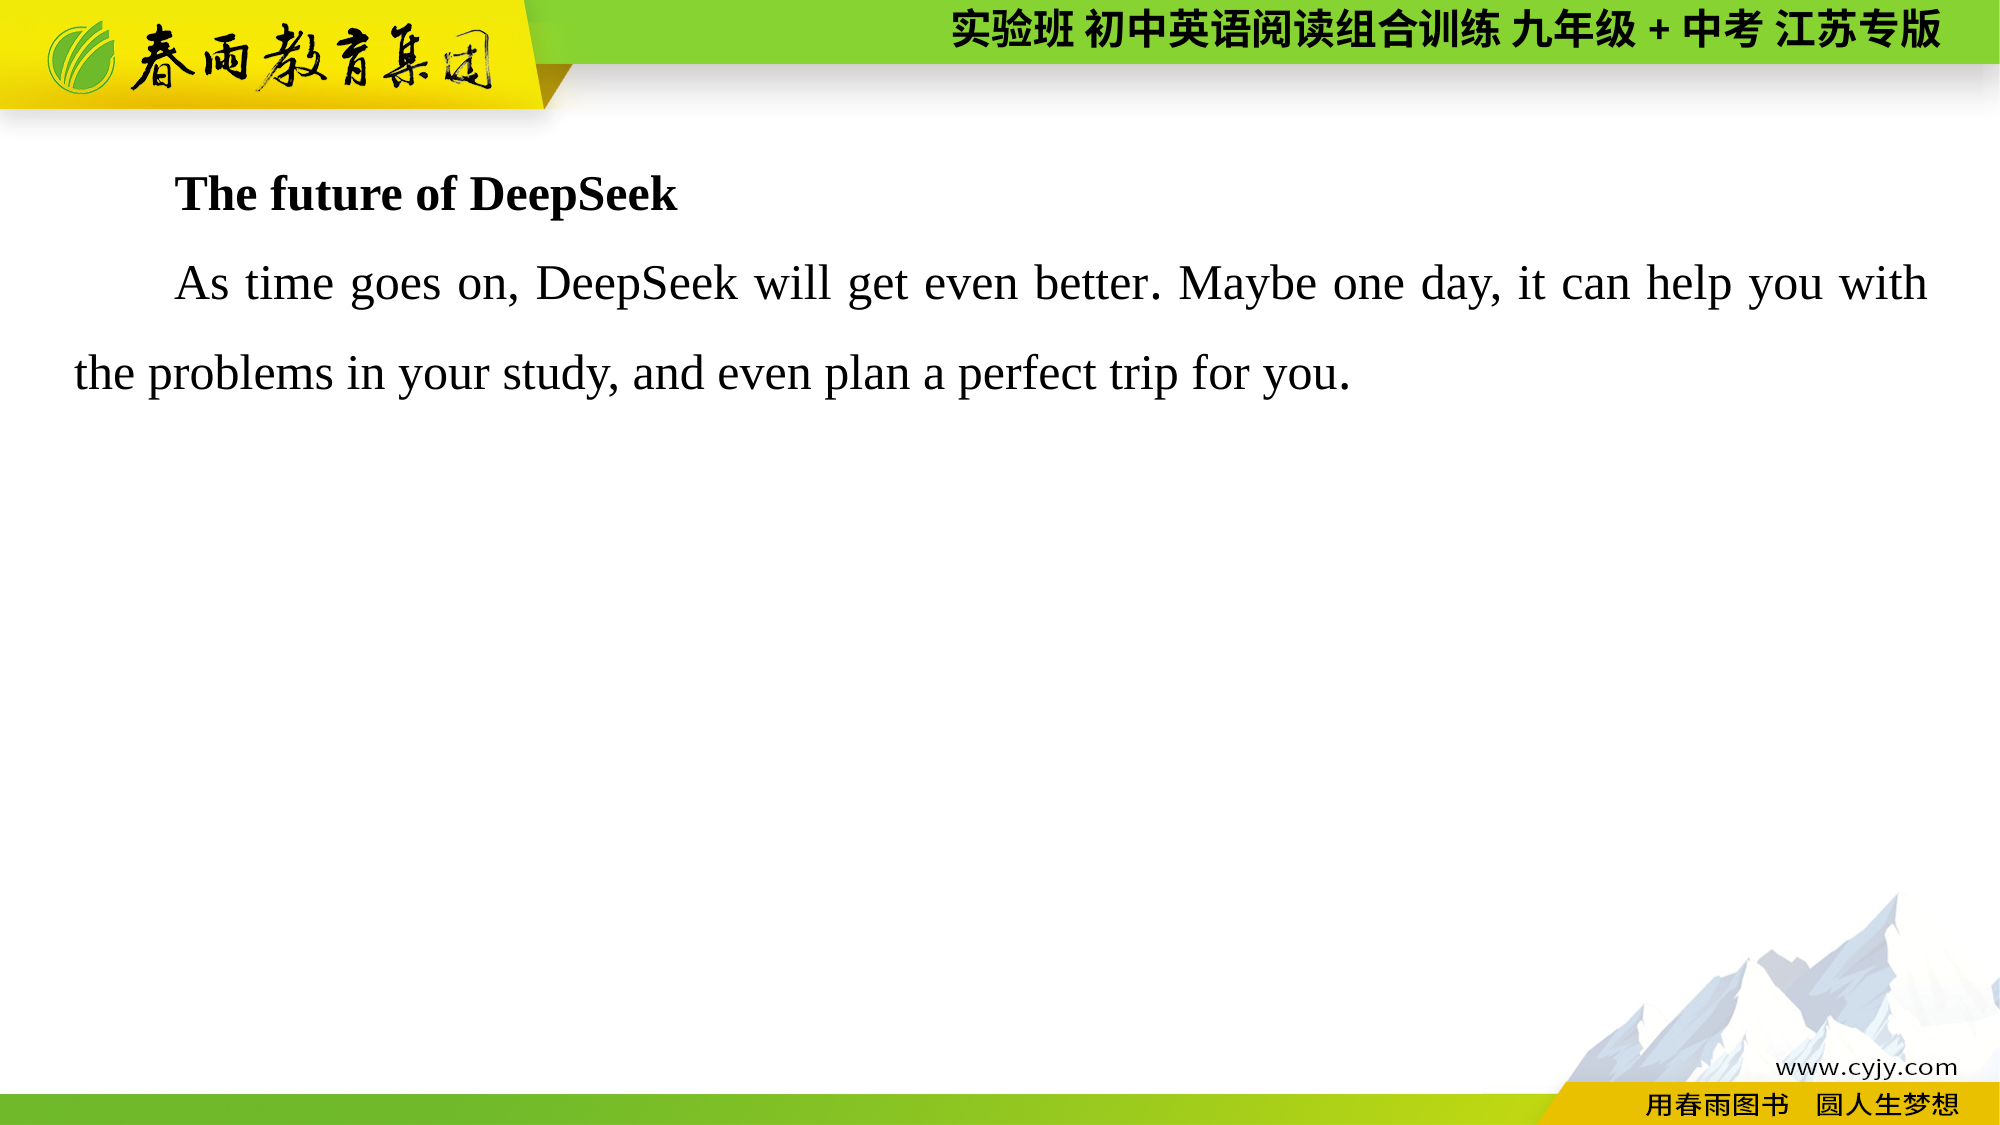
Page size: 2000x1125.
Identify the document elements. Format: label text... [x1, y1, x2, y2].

picture [0, 0, 2000, 1125]
list The future of DeepSeek As time goes on, DeepSeek will get even better. Maybe one day, it can help you with the problems in your study, and even plan a perfect trip for you. [59, 122, 1944, 399]
